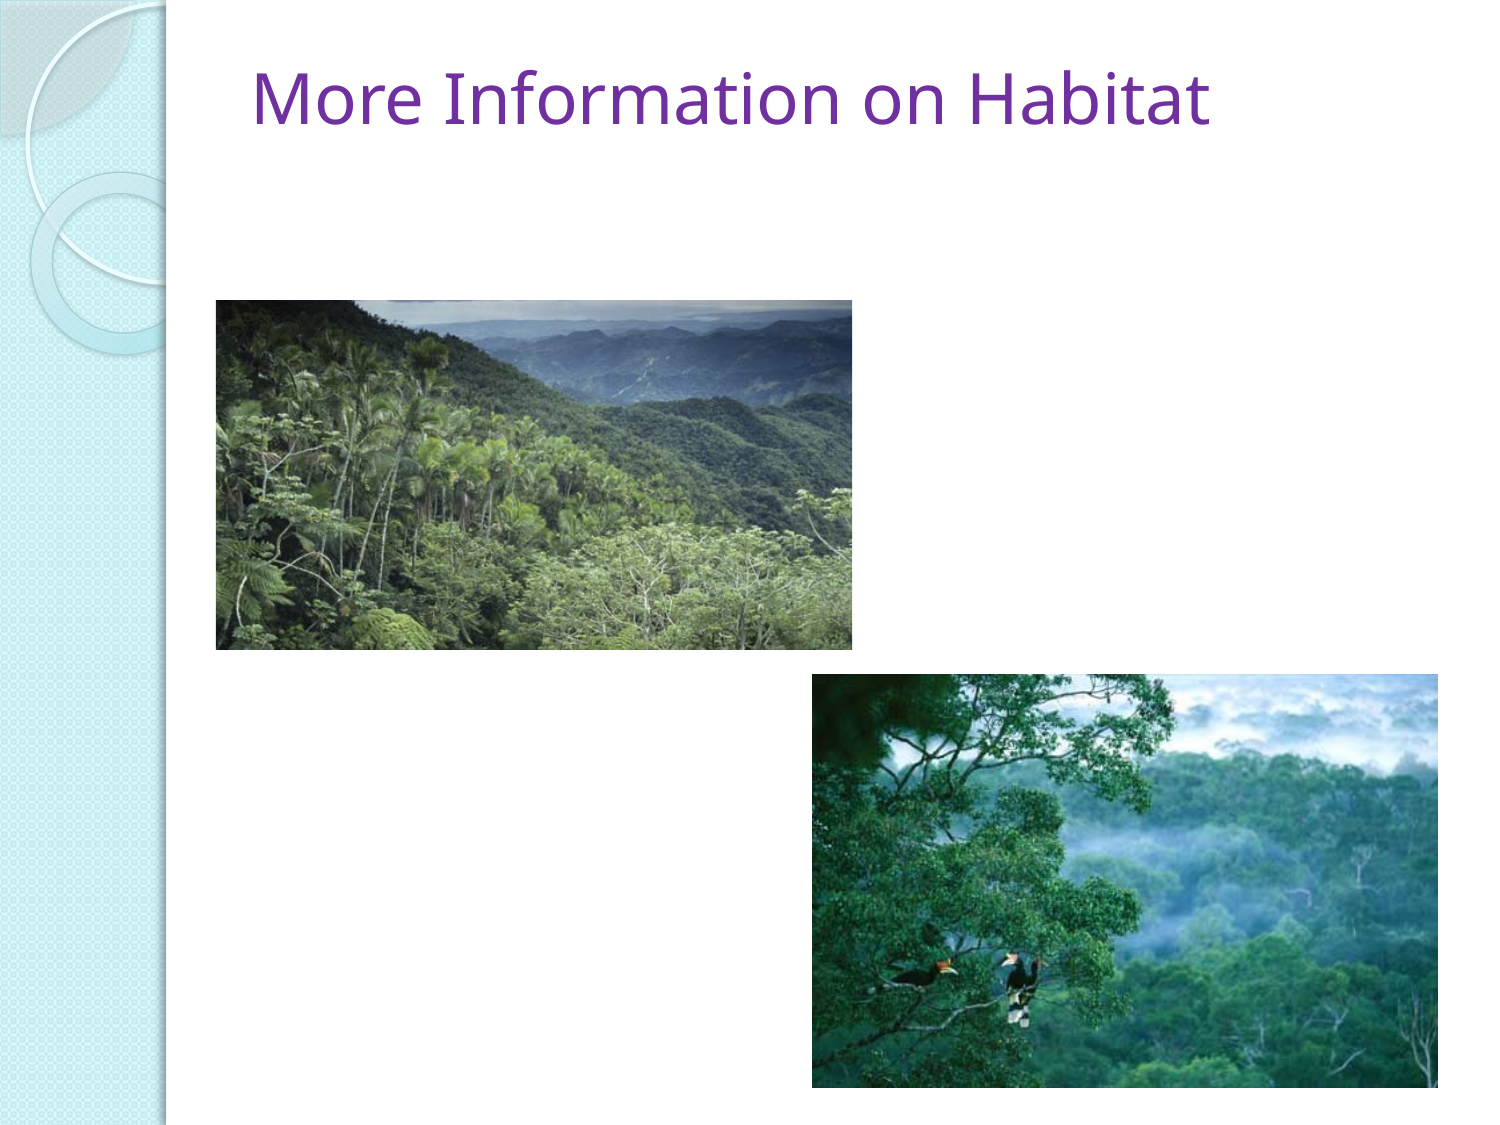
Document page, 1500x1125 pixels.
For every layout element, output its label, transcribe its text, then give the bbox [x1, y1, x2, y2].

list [215, 299, 853, 651]
picture [812, 674, 1438, 1088]
title More Information on Habitat [235, 45, 1466, 233]
